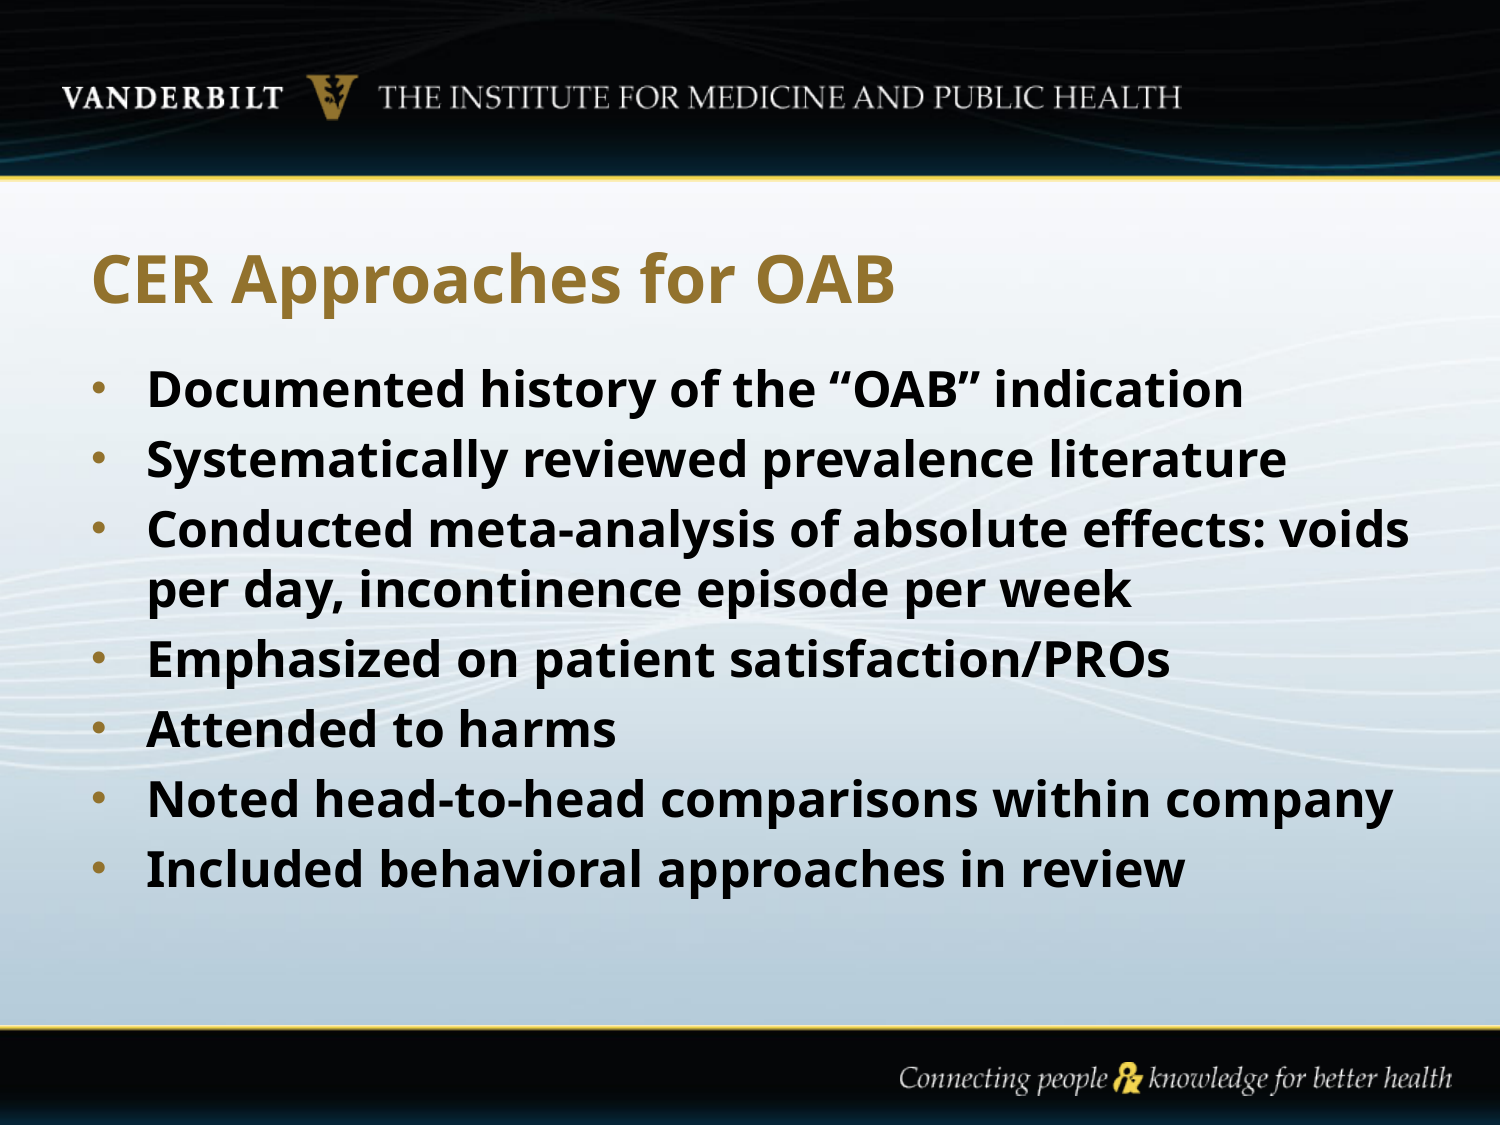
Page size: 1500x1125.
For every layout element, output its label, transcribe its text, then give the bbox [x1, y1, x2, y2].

list Documented history of the “OAB” indication Systematically reviewed prevalence literature Conducted meta-analysis of absolute effects: voids per day, incontinence episode per week Emphasized on patient satisfaction/PROs Attended to harms Noted head-to-head comparisons within company Included behavioral approaches in review [74, 349, 1463, 988]
title CER Approaches for OAB [74, 226, 1451, 327]
picture [0, 0, 1500, 1125]
